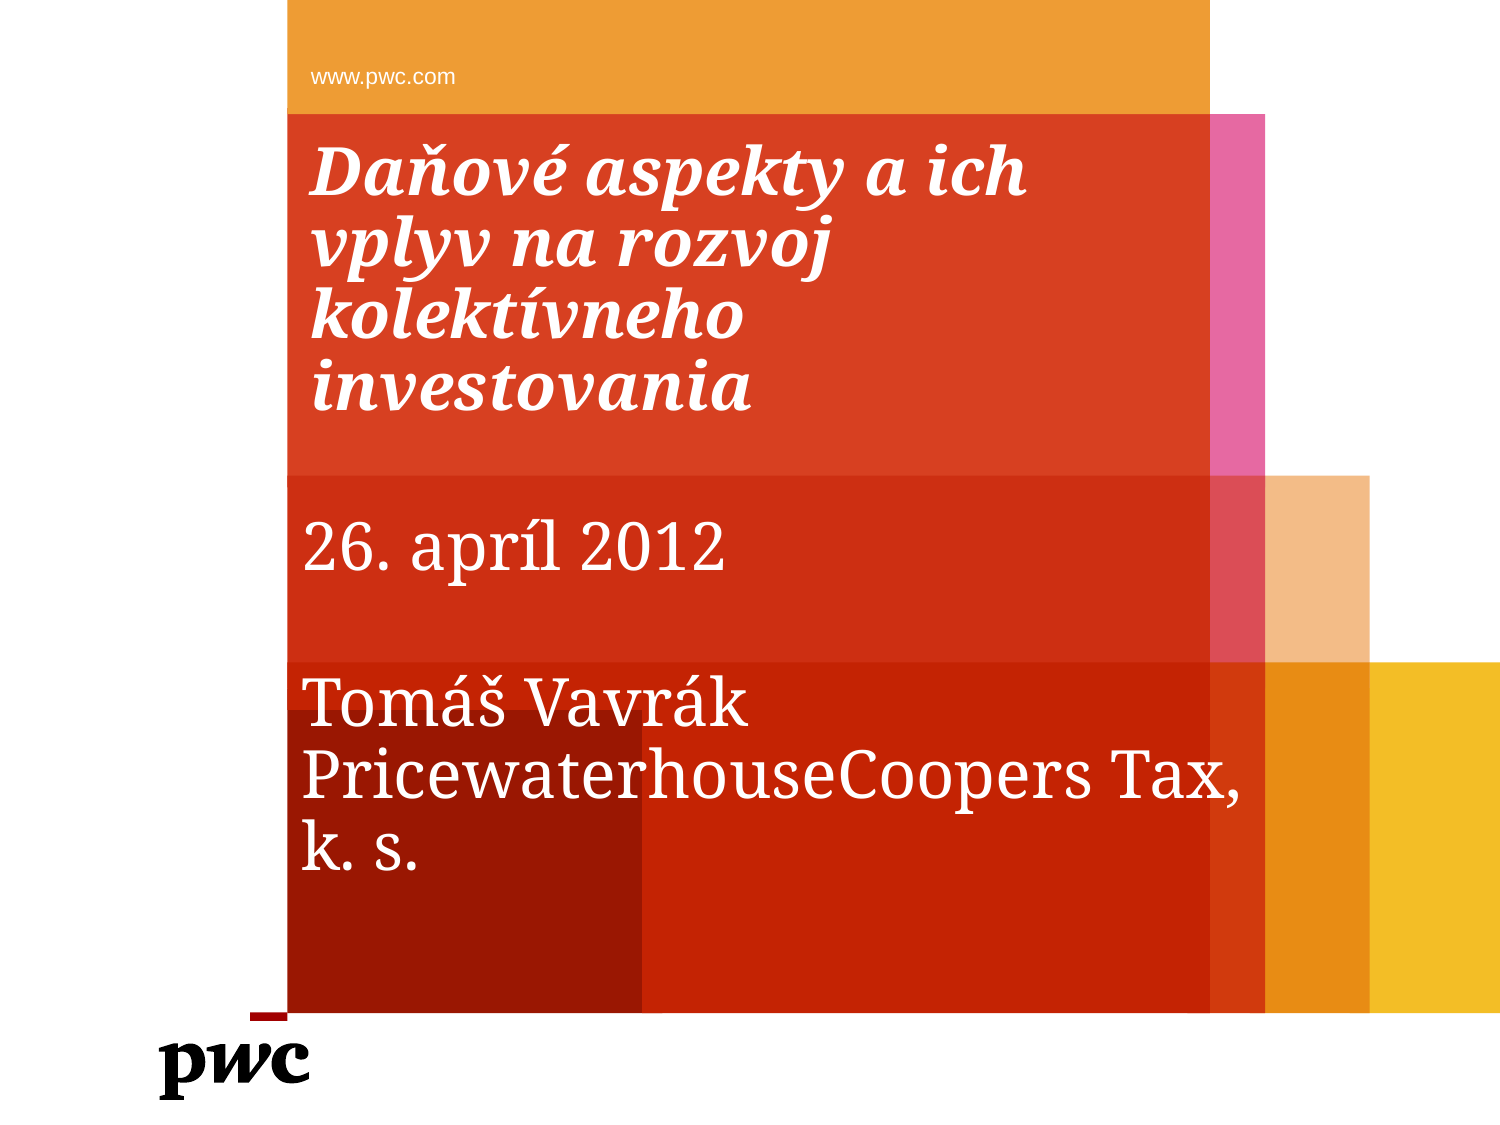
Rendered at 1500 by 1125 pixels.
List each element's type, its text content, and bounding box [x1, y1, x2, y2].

list www.pwc.com [310, 61, 985, 86]
text_box Tomáš Vavrák PricewaterhouseCoopers Tax, k. s. [301, 668, 1308, 920]
subtitle 26. apríl 2012 [301, 432, 1178, 583]
title Daňové aspekty a ich vplyv na rozvoj kolektívneho investovania [310, 137, 1188, 288]
